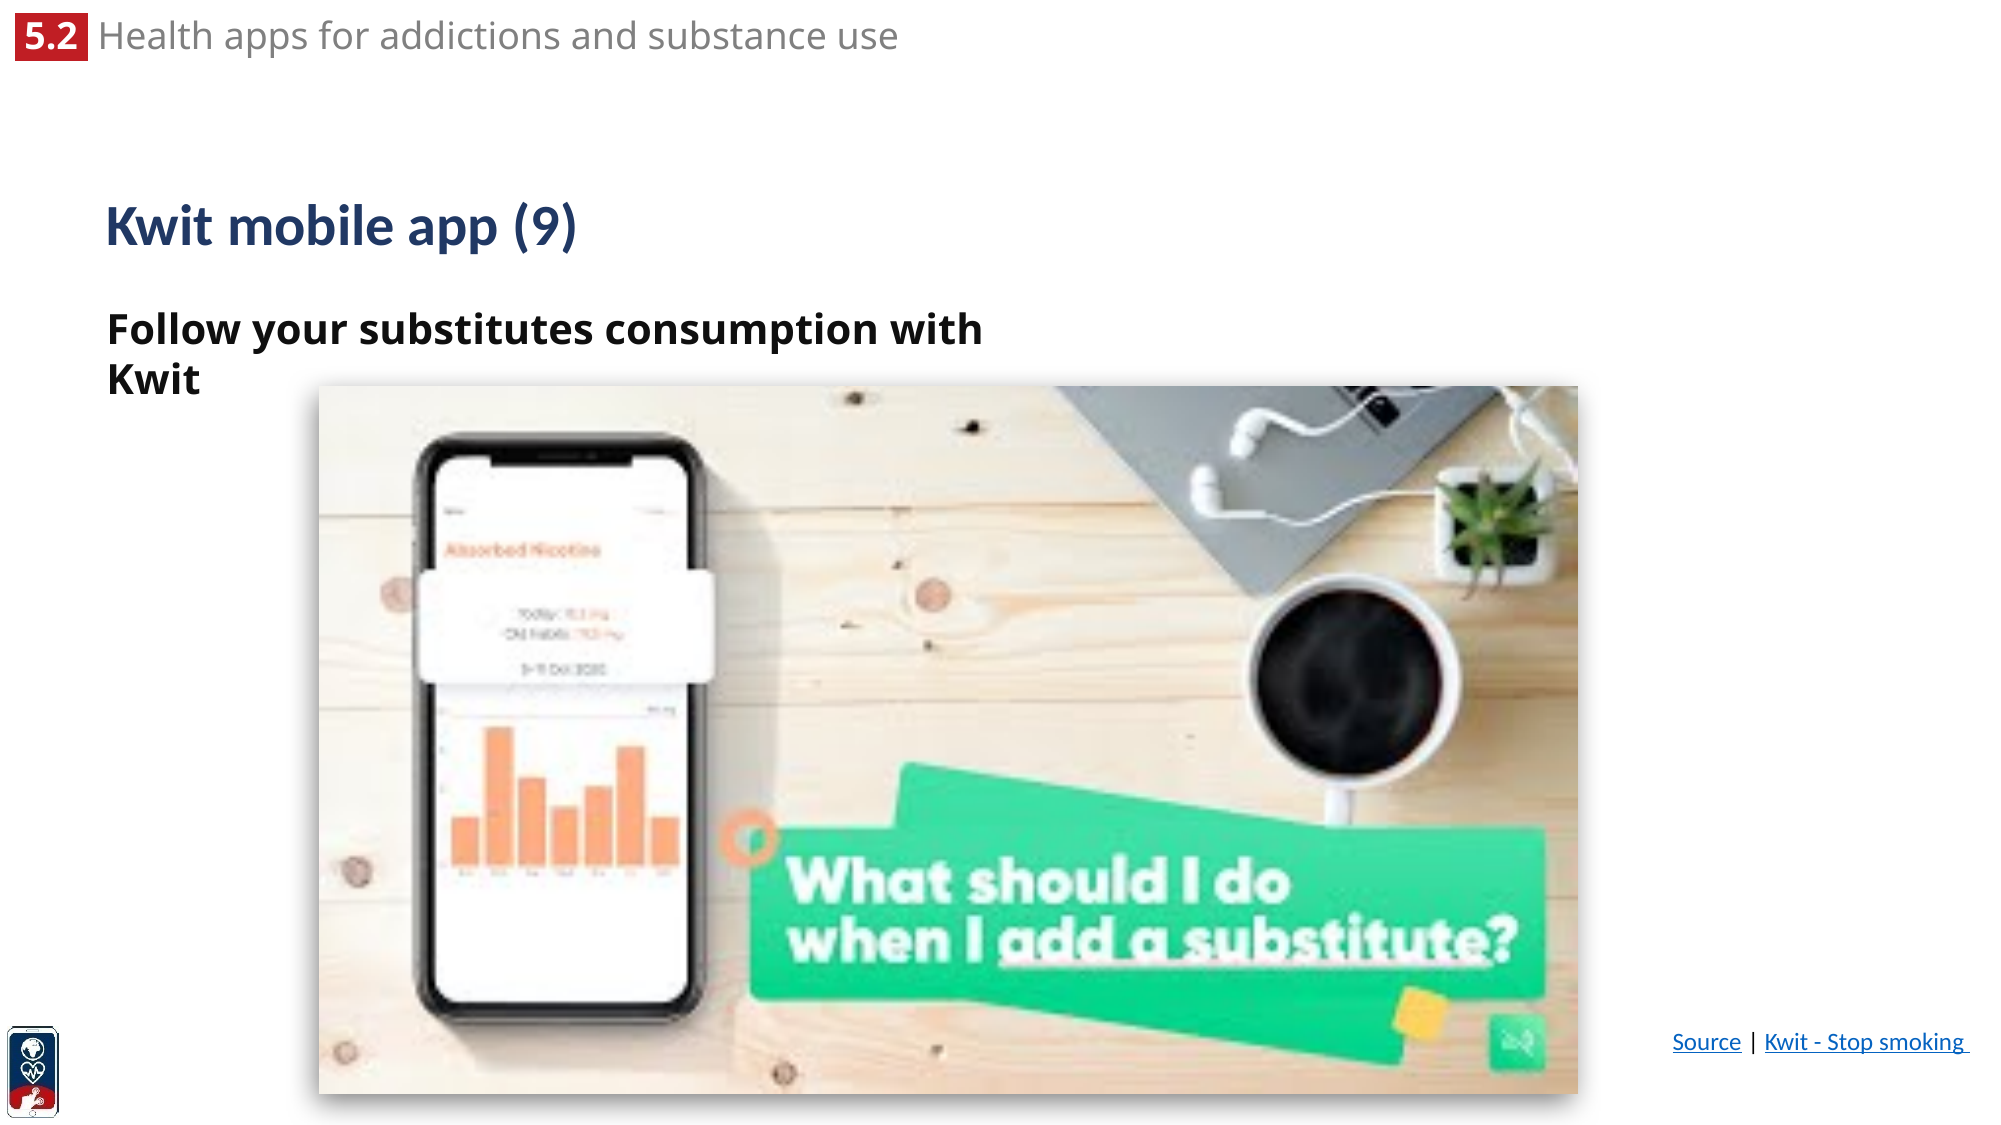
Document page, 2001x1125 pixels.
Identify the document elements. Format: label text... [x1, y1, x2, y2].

picture [319, 386, 1578, 1094]
text_box Source | Kwit - Stop smoking [1594, 1017, 1986, 1063]
picture [7, 1026, 59, 1118]
title Kwit mobile app (9) [91, 177, 1906, 277]
list Follow your substitutes consumption with Kwit [91, 295, 1052, 1094]
